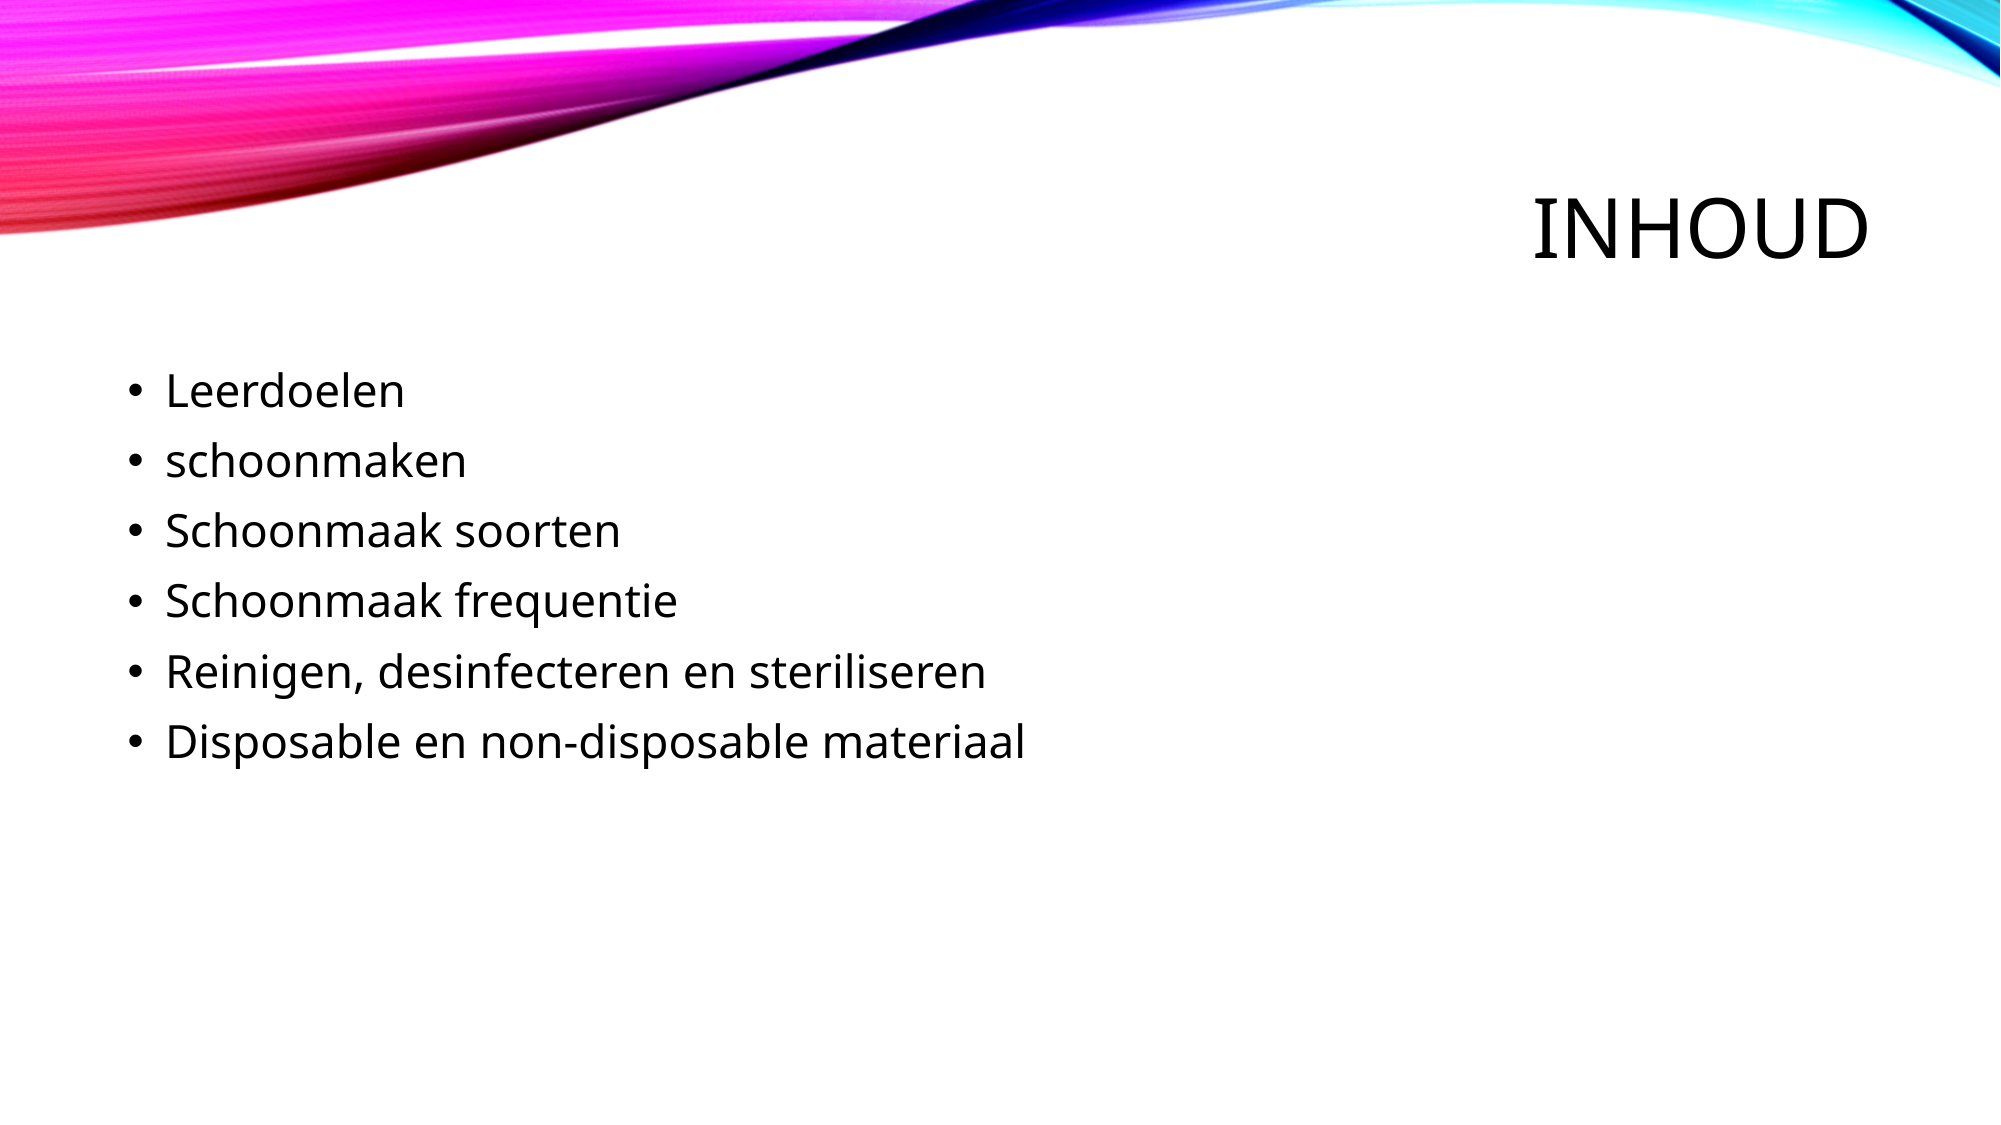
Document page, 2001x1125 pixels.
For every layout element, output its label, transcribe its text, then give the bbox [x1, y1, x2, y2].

picture [0, 0, 2000, 237]
list Leerdoelen schoonmaken Schoonmaak soorten Schoonmaak frequentie Reinigen, desinfecteren en steriliseren Disposable en non-disposable materiaal [112, 360, 1888, 1021]
picture [1910, 0, 2000, 45]
picture [1890, 0, 2000, 75]
title Inhoud [474, 125, 1888, 338]
